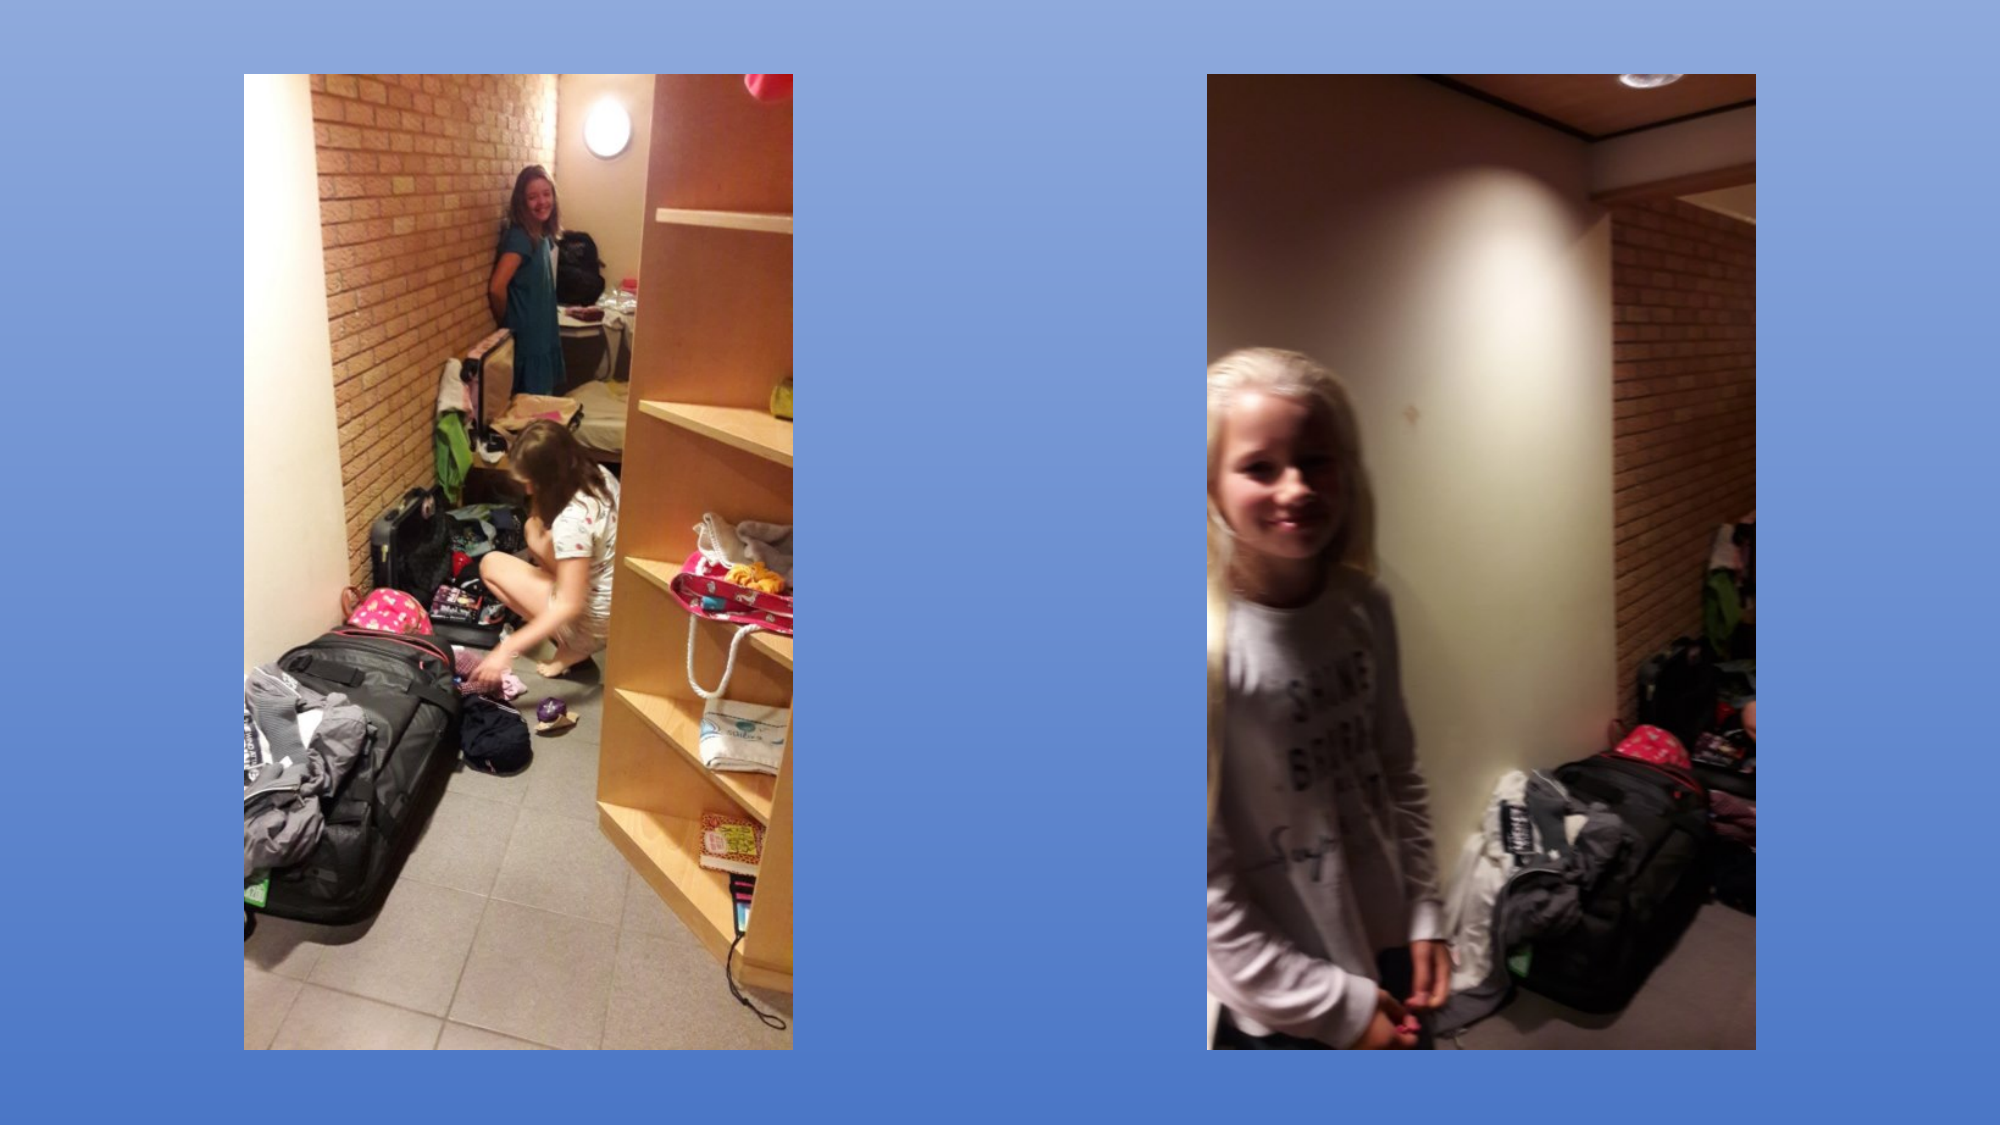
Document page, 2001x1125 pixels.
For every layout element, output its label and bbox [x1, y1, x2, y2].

picture [1206, 74, 1756, 1050]
picture [244, 74, 793, 1050]
